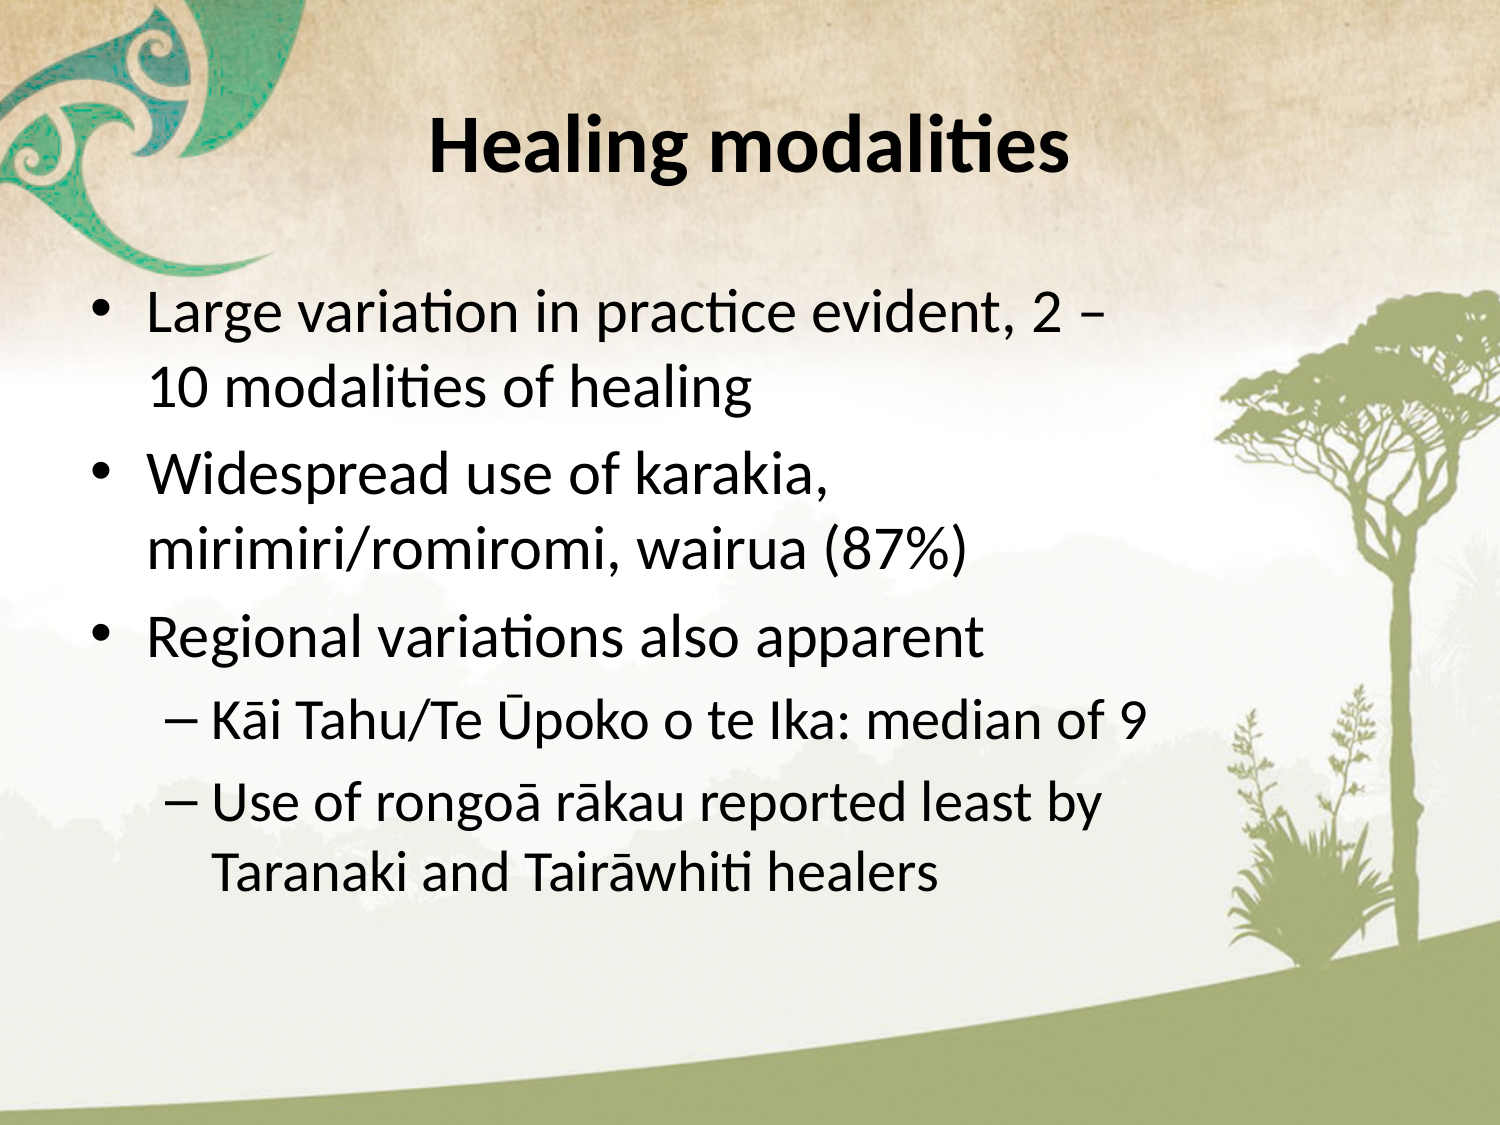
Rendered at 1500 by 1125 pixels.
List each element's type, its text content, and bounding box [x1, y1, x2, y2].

title Healing modalities [75, 45, 1425, 233]
picture [0, 0, 1500, 1125]
list Large variation in practice evident, 2 – 10 modalities of healing Widespread use of karakia, mirimiri/romiromi, wairua (87%) Regional variations also apparent Kāi Tahu/Te Ūpoko o te Ika: median of 9 Use of rongoā rākau reported least by Taranaki and Tairāwhiti healers [75, 262, 1202, 1125]
